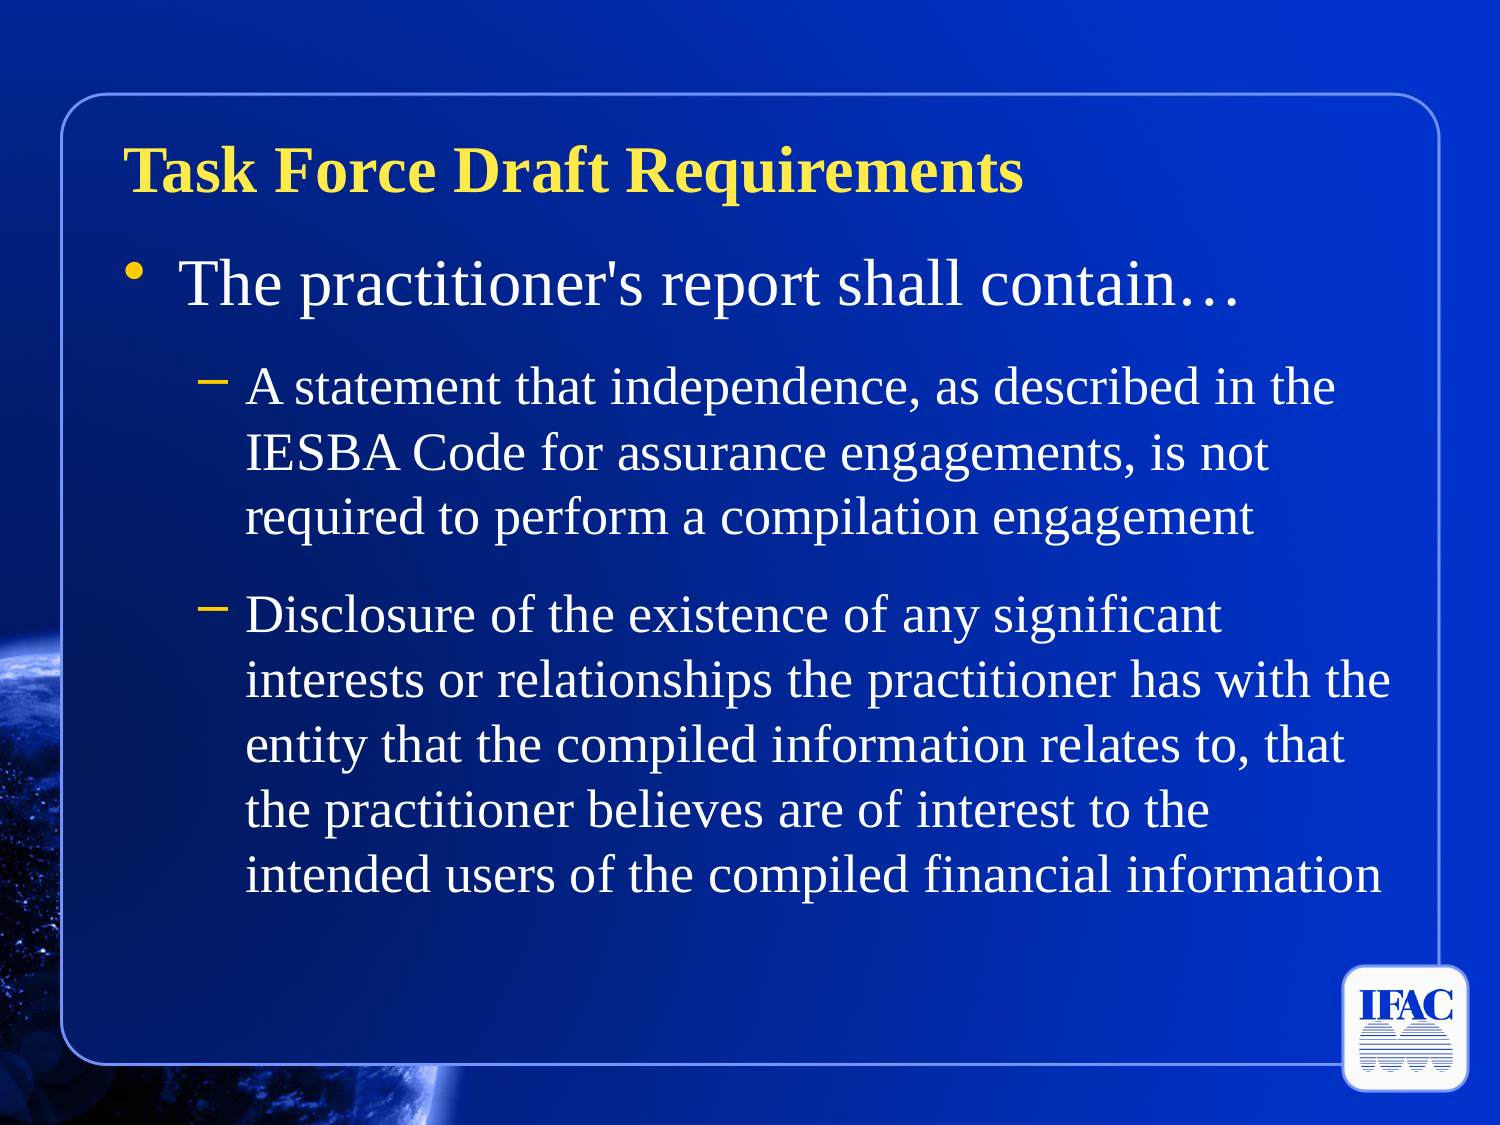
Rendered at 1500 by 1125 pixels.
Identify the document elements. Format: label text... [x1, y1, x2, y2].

picture [0, 0, 1500, 1125]
list The practitioner's report shall contain… A statement that independence, as described in the IESBA Code for assurance engagements, is not required to perform a compilation engagement Disclosure of the existence of any significant interests or relationships the practitioner has with the entity that the compiled information relates to, that the practitioner believes are of interest to the intended users of the compiled financial information [107, 230, 1411, 1048]
list Task Force Draft Requirements [107, 118, 1411, 215]
